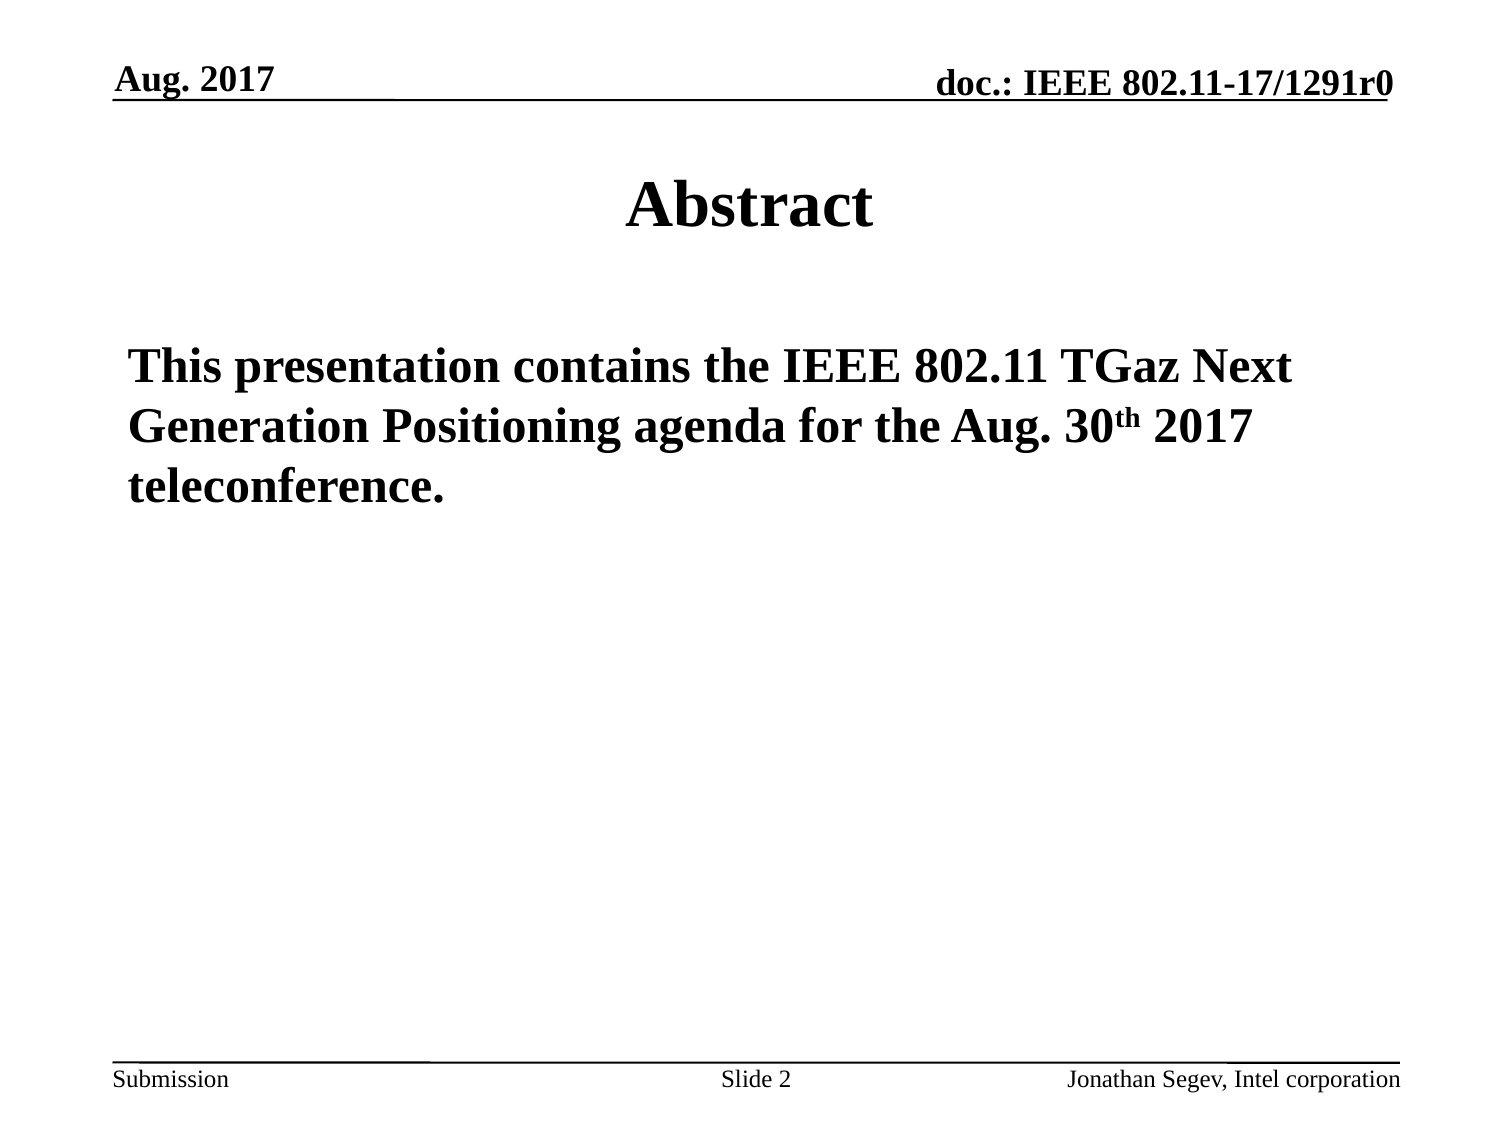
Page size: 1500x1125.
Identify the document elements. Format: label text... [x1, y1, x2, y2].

footer Jonathan Segev, Intel corporation [902, 1061, 1402, 1093]
slide_number Slide 2 [712, 1061, 800, 1123]
title Abstract [112, 112, 1388, 288]
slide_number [114, 54, 540, 100]
list This presentation contains the IEEE 802.11 TGaz Next Generation Positioning agenda for the Aug. 30th 2017 teleconference. [112, 324, 1388, 1001]
